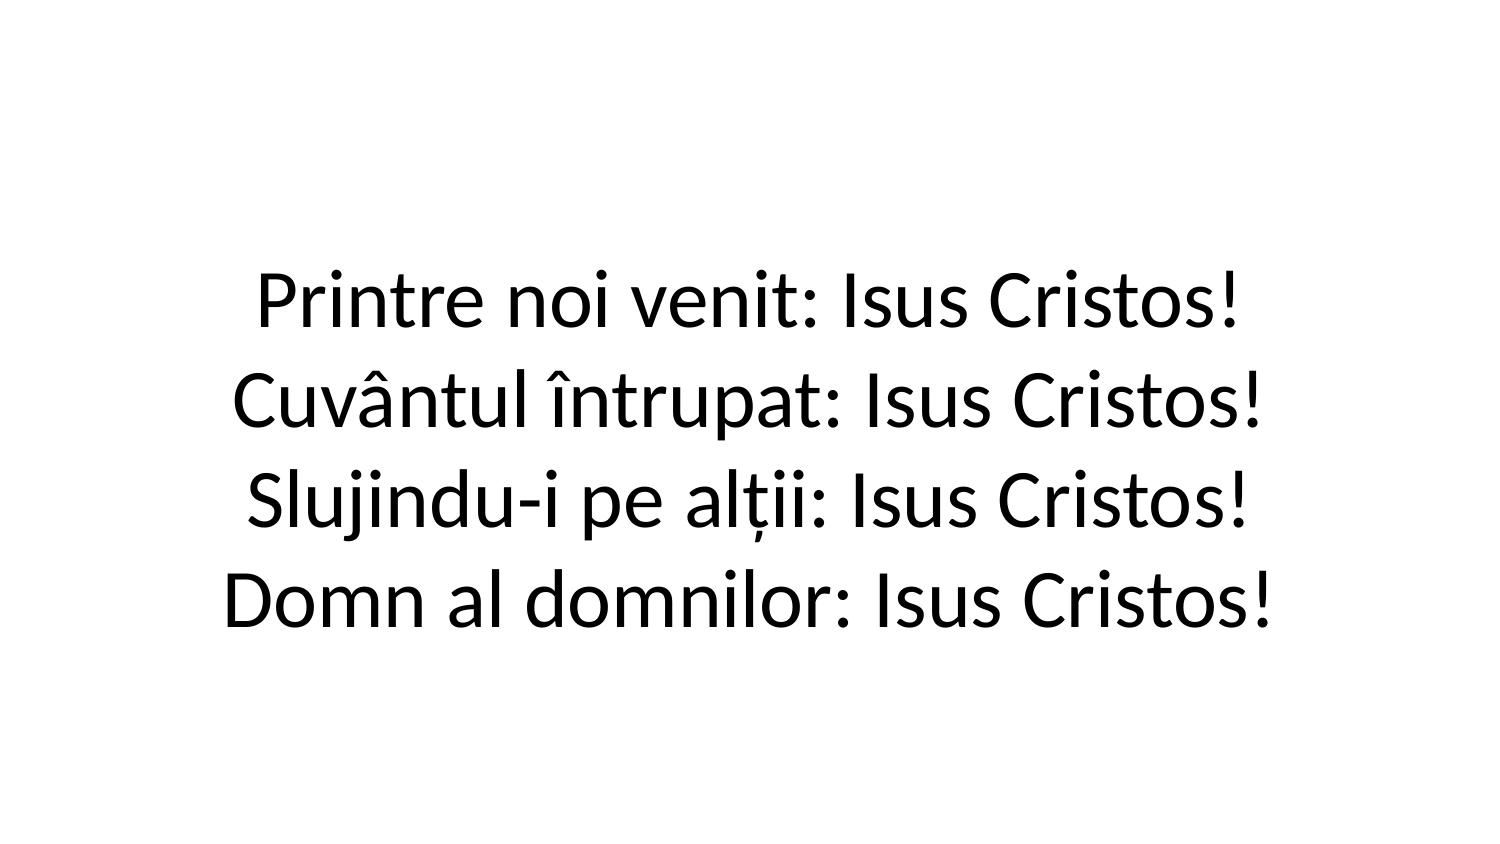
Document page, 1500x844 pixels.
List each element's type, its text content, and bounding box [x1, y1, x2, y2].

text_box Printre noi venit: Isus Cristos! Cuvântul întrupat: Isus Cristos! Slujindu-i pe alții: Isus Cristos! Domn al domnilor: Isus Cristos! [207, 192, 1293, 652]
